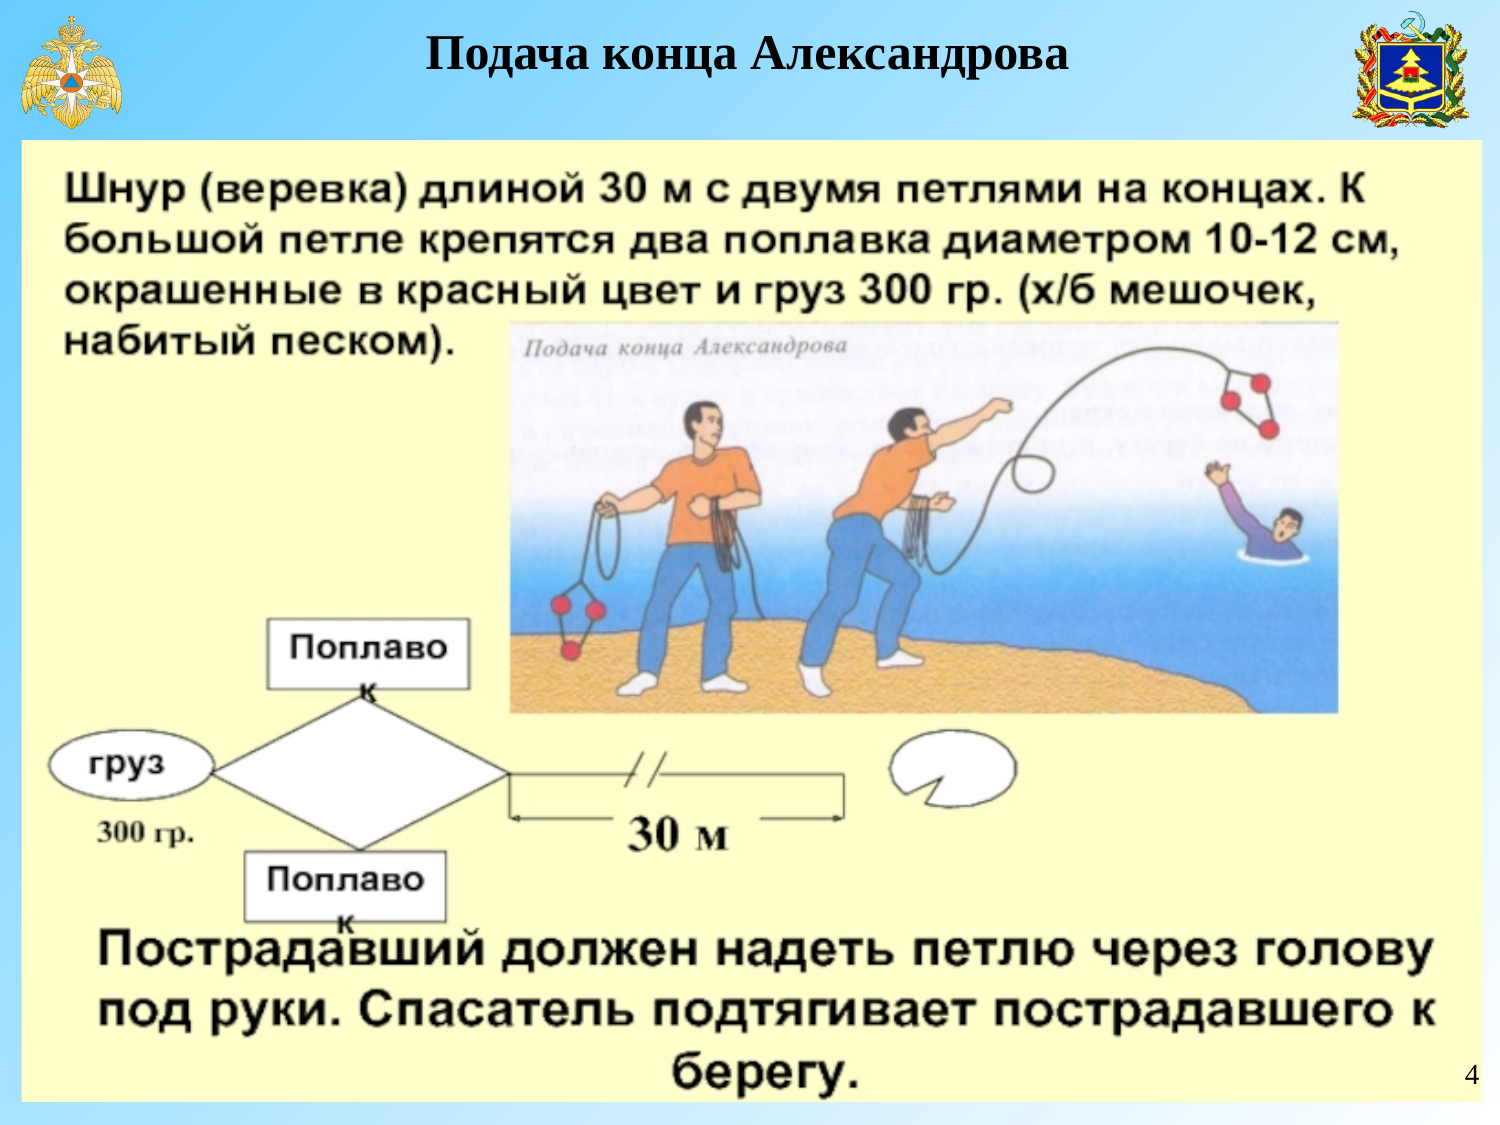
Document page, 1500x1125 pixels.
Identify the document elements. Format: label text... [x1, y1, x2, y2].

picture [21, 140, 1483, 1102]
picture [21, 15, 122, 130]
slide_number 4 [1144, 1047, 1496, 1125]
picture [1352, 9, 1471, 130]
text_box Подача конца Александрова [121, 12, 1348, 87]
